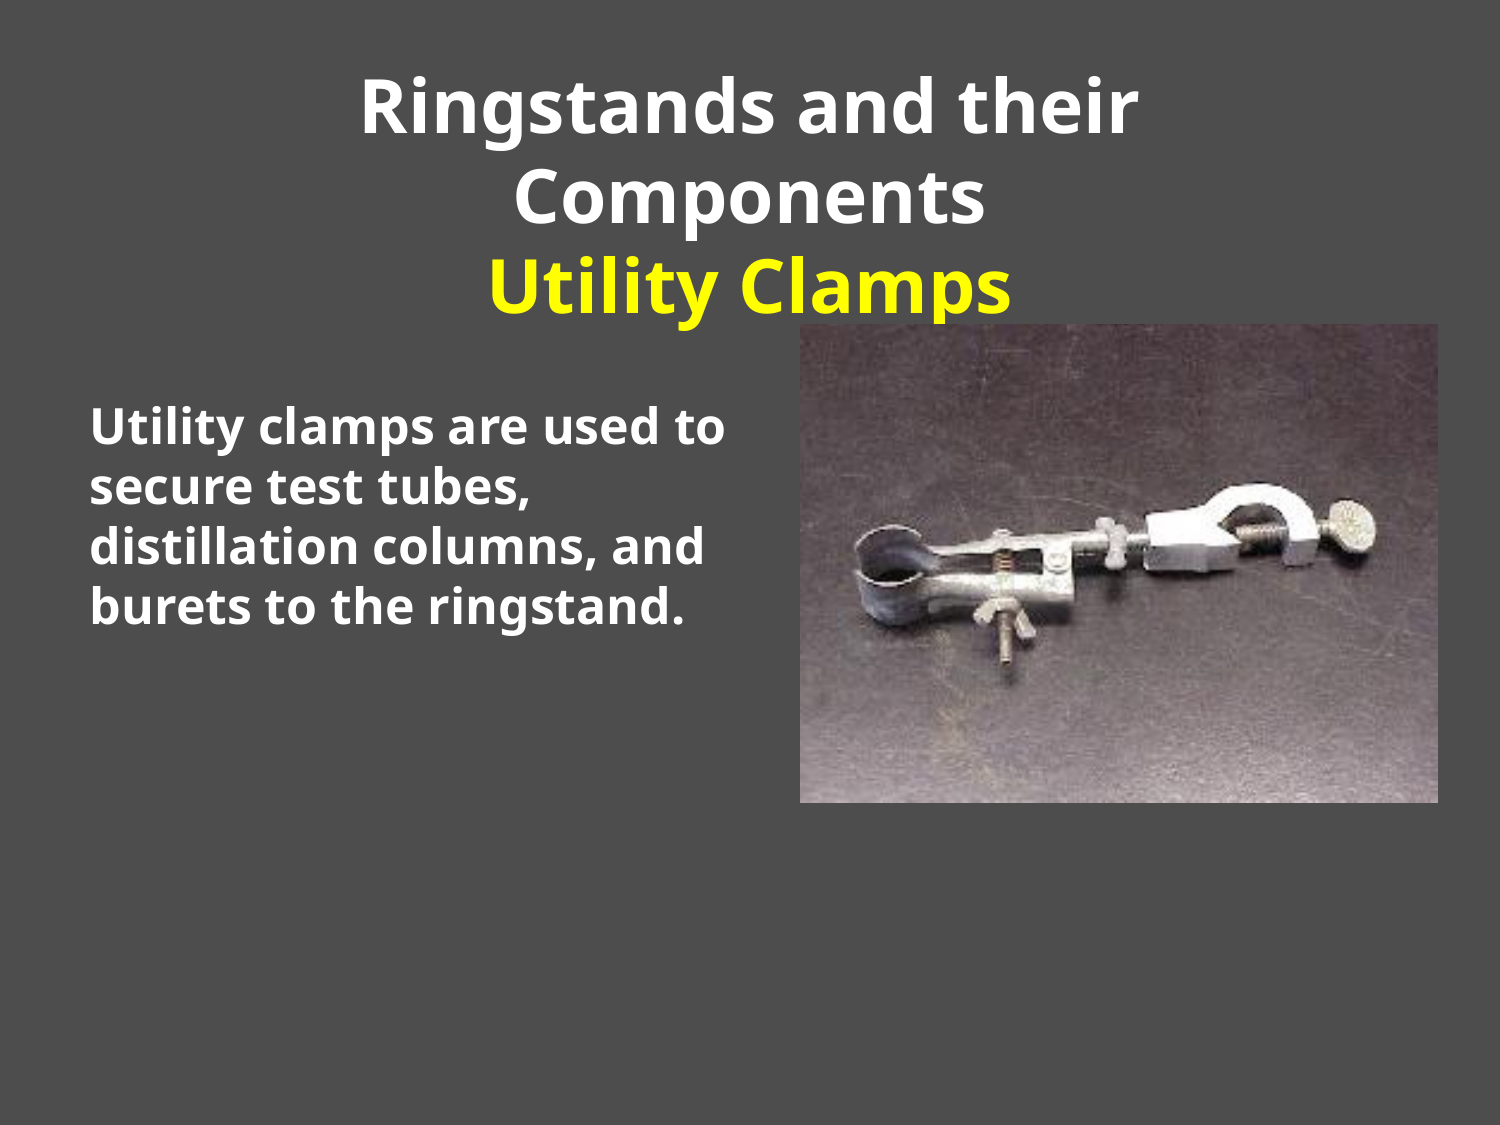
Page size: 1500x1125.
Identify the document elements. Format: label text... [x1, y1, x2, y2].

title Ringstands and their Components Utility Clamps [112, 99, 1388, 288]
picture [799, 324, 1438, 803]
text_box Utility clamps are used to secure test tubes, distillation columns, and burets to the ringstand. [74, 387, 766, 643]
